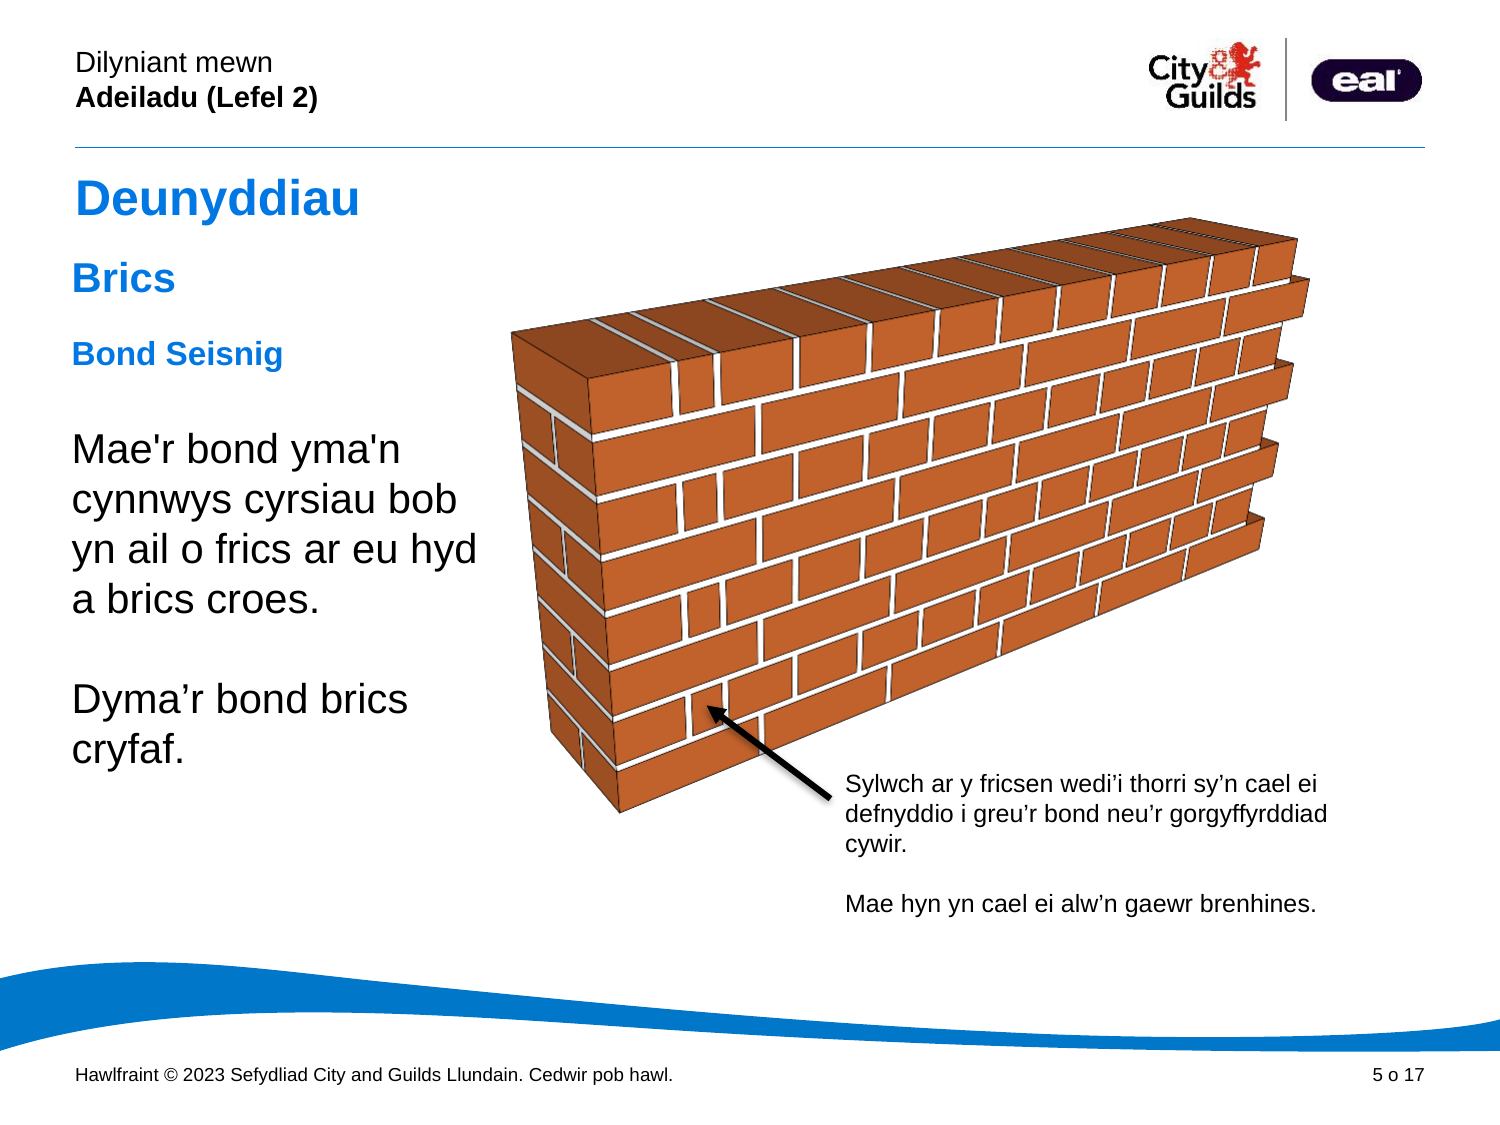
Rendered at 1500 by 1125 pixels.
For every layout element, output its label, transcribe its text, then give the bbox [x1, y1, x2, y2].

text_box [706, 705, 831, 799]
picture [229, 38, 1500, 960]
title Deunyddiau [74, 165, 224, 229]
text_box Bond Seisnig Mae'r bond yma'n cynnwys cyrsiau bob yn ail o frics ar eu hyd a brics croes. Dyma’r bond brics cryfaf. [56, 324, 224, 830]
text_box Brics [56, 243, 224, 309]
